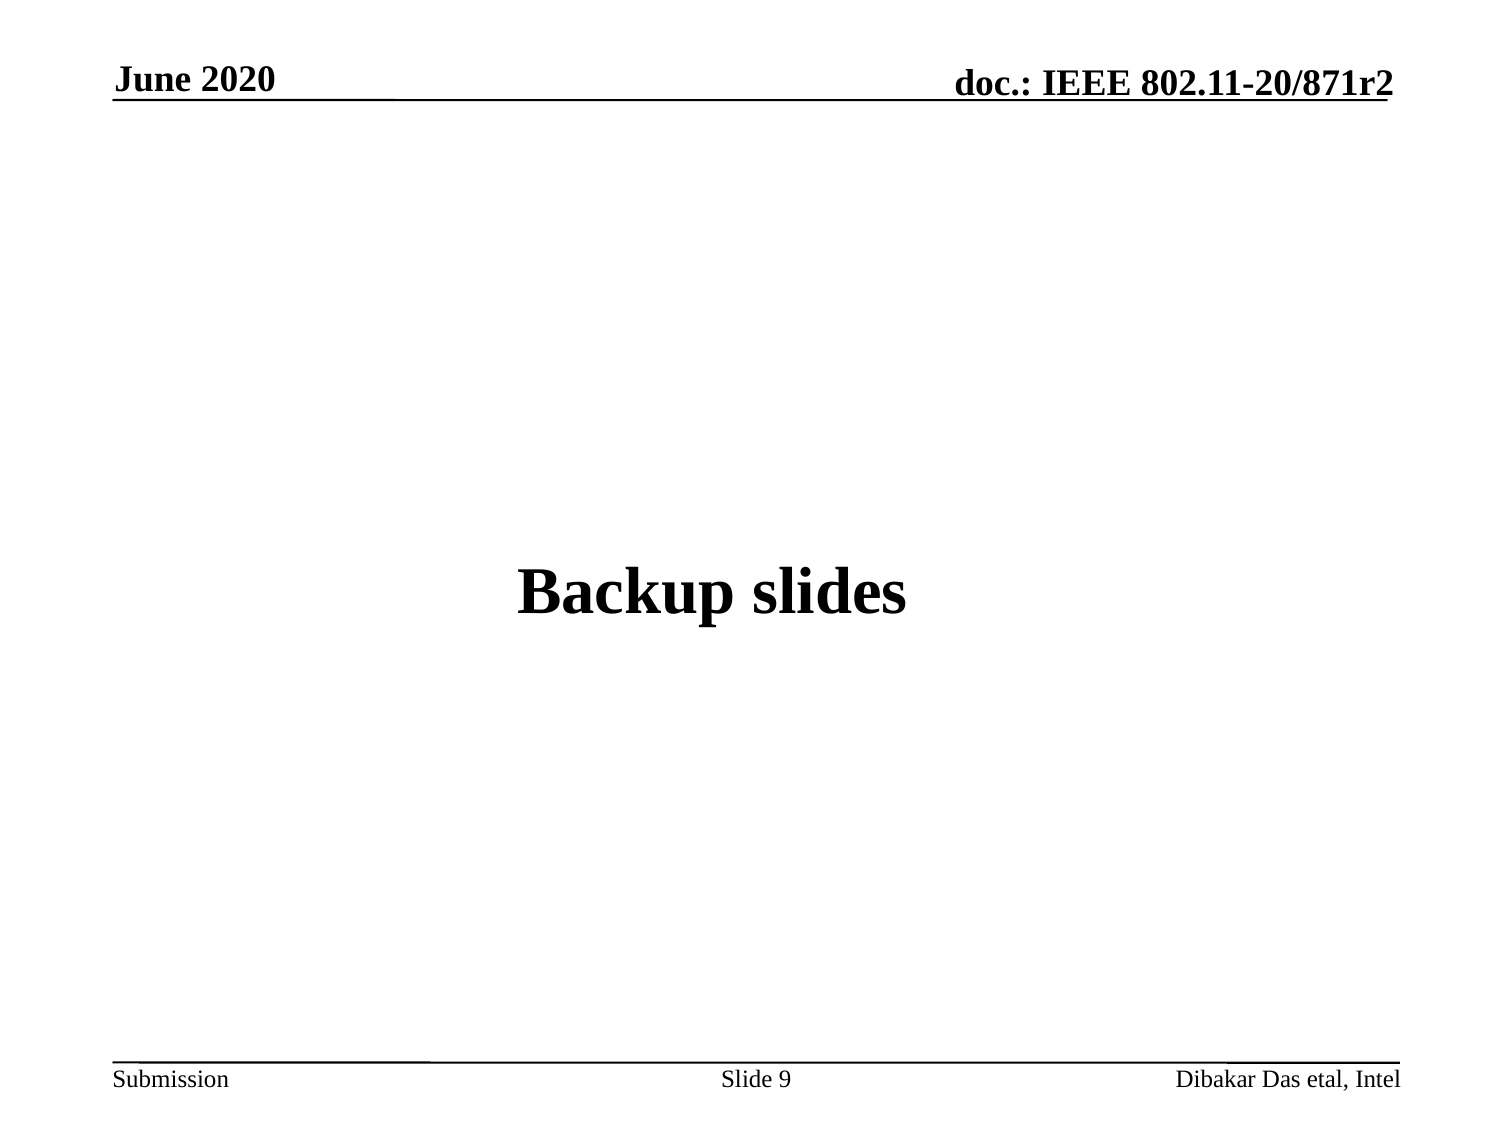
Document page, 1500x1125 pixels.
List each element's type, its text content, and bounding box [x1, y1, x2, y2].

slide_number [114, 54, 423, 100]
title Backup slides [75, 499, 1351, 675]
footer Dibakar Das etal, Intel [878, 1061, 1402, 1093]
slide_number Slide 9 [712, 1061, 800, 1123]
